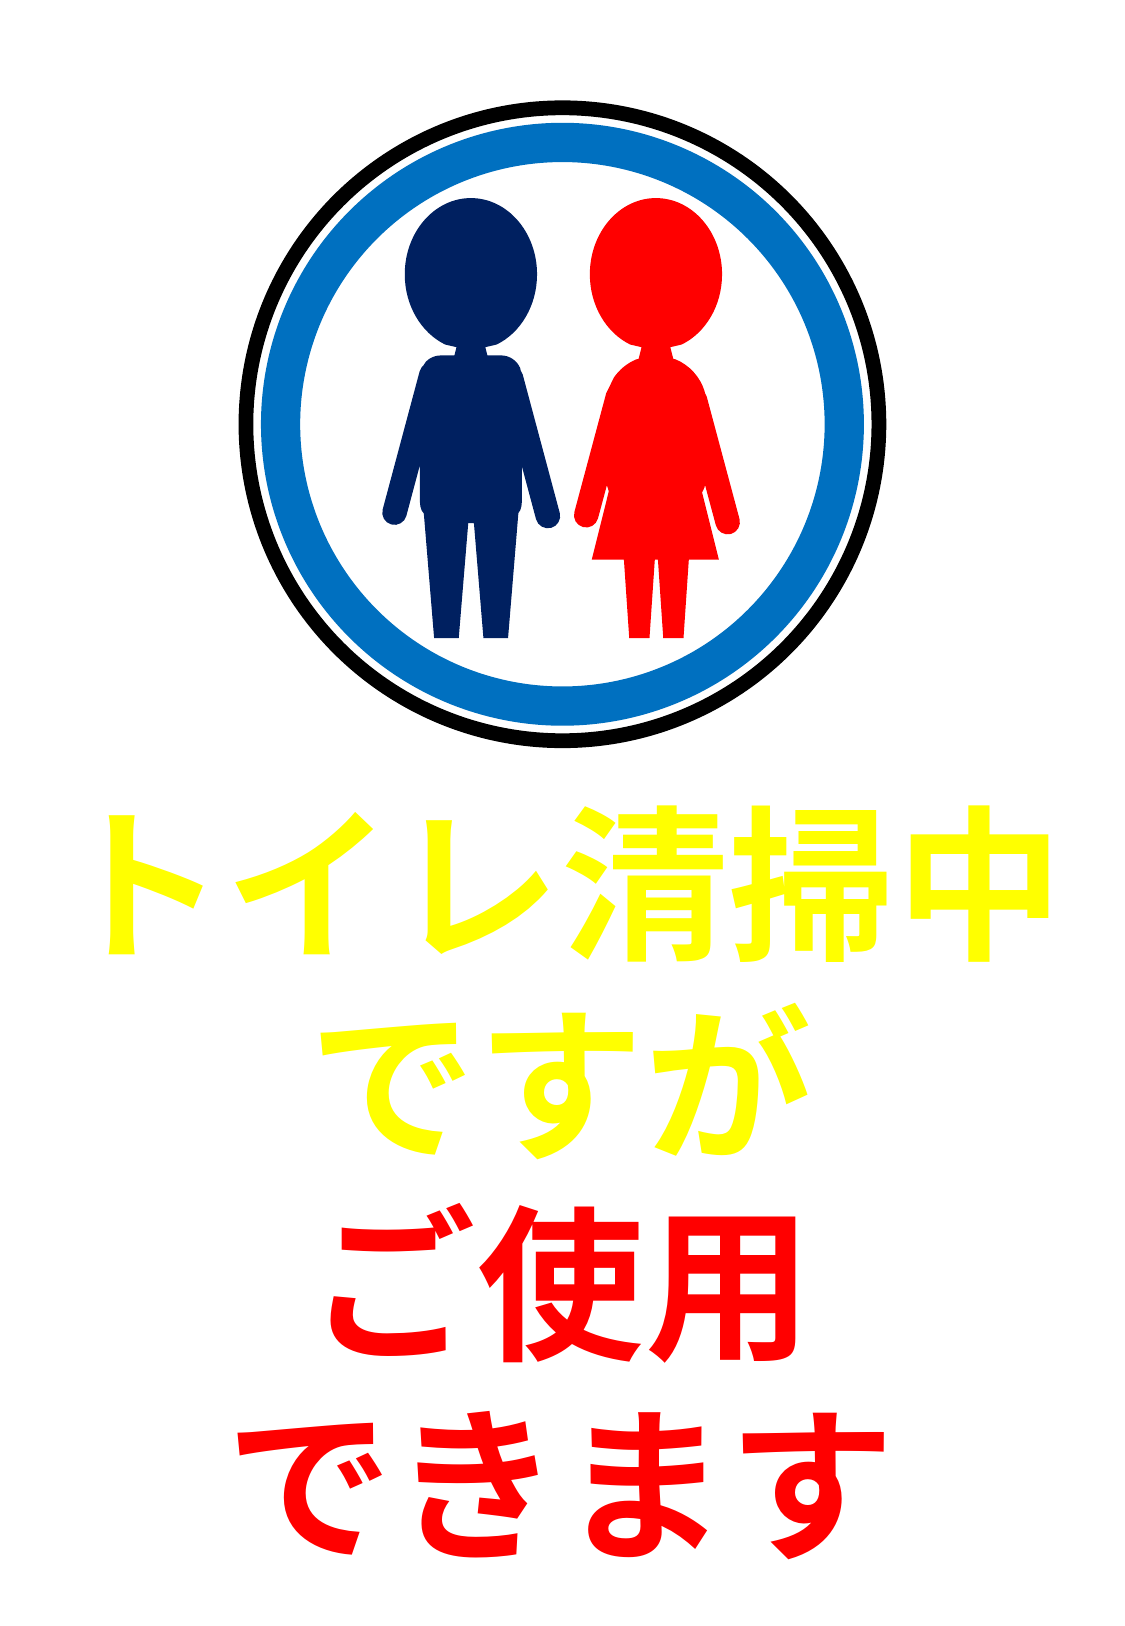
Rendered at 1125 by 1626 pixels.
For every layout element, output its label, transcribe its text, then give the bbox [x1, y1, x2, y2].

text_box トイレ清掃中 ですが ご使用 できます [0, 773, 1123, 1588]
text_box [238, 100, 887, 749]
